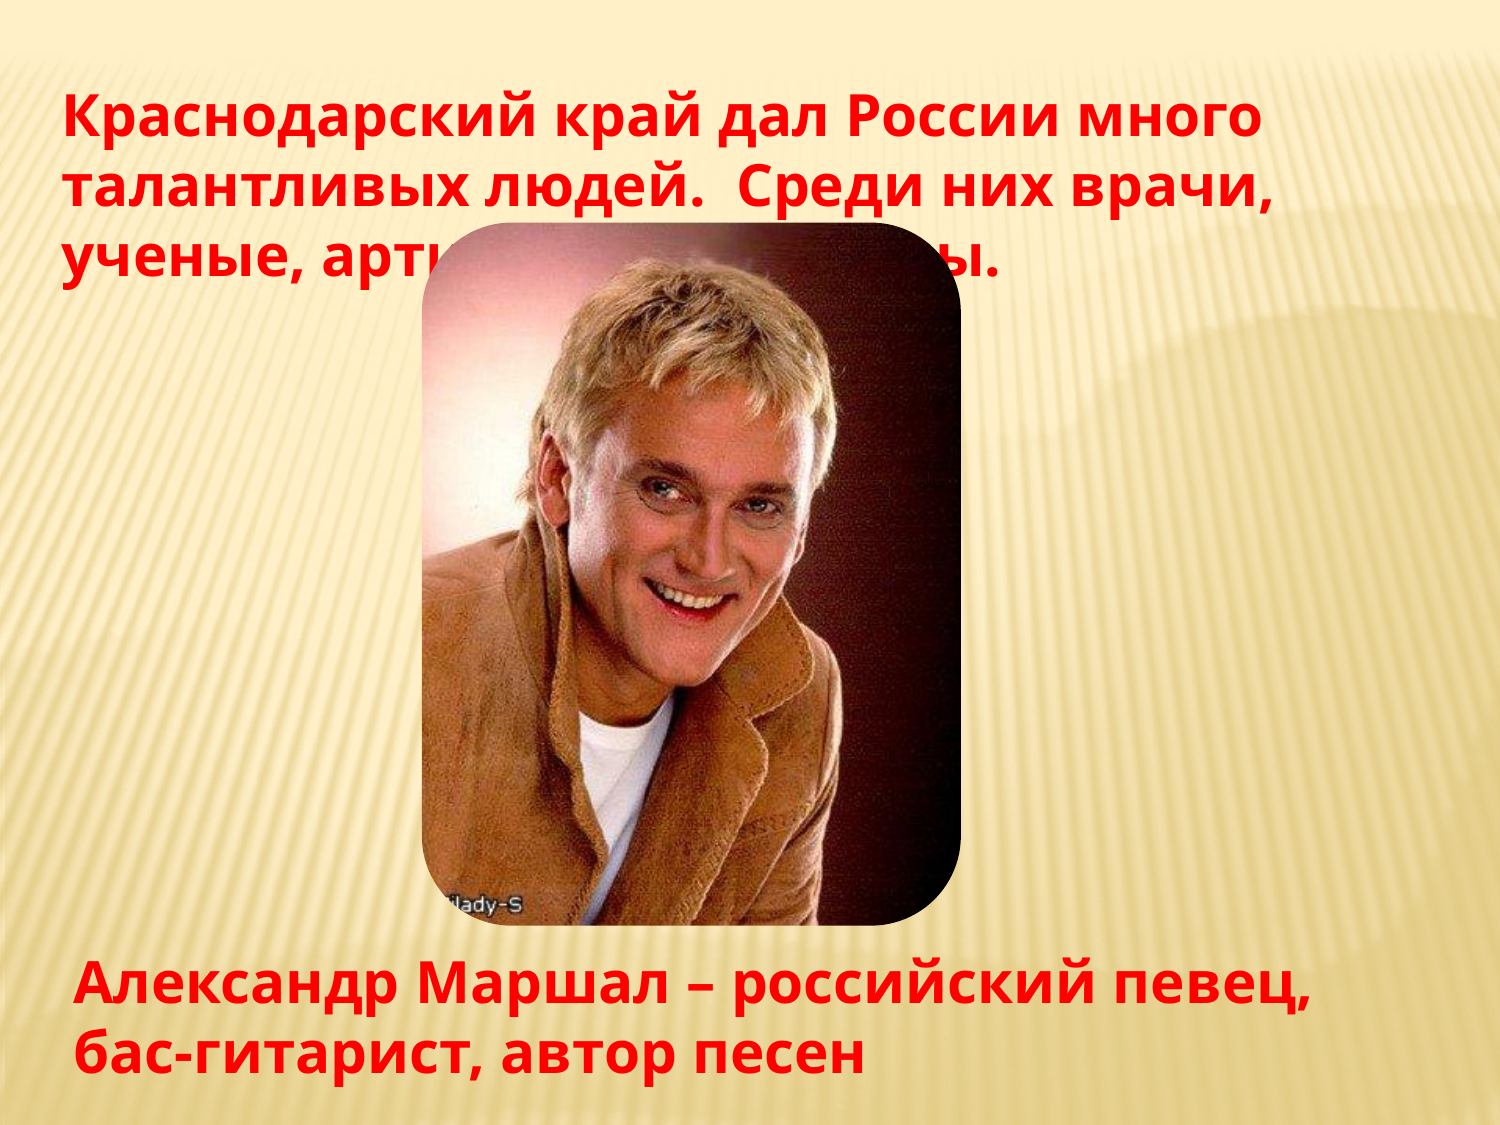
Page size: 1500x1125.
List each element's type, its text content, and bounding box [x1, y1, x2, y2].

text_box Александр Маршал – российский певец, бас-гитарист, автор песен [58, 937, 1442, 1093]
text_box Краснодарский край дал России много талантливых людей. Среди них врачи, ученые, артисты, спортсмены. [46, 70, 1465, 295]
picture [421, 222, 962, 926]
